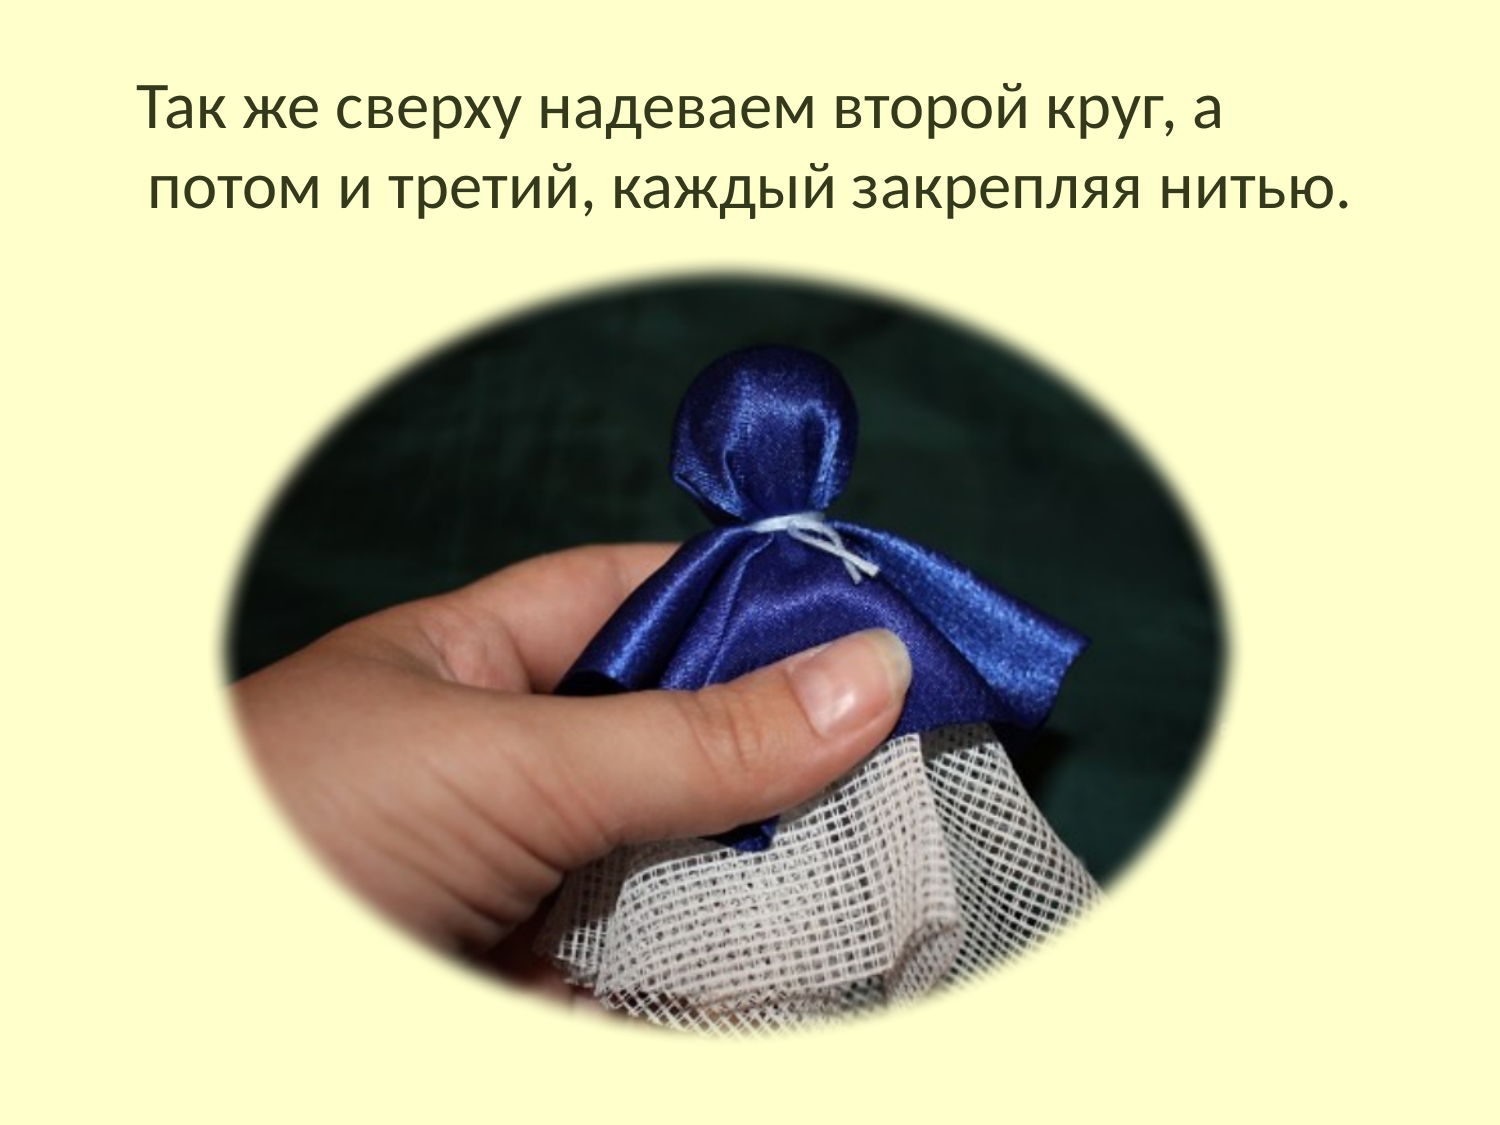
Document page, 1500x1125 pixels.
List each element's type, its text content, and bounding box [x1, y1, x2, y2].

picture [206, 255, 1247, 1047]
list Так же сверху надеваем второй круг, а потом и третий, каждый закрепляя нитью. [76, 54, 1427, 797]
